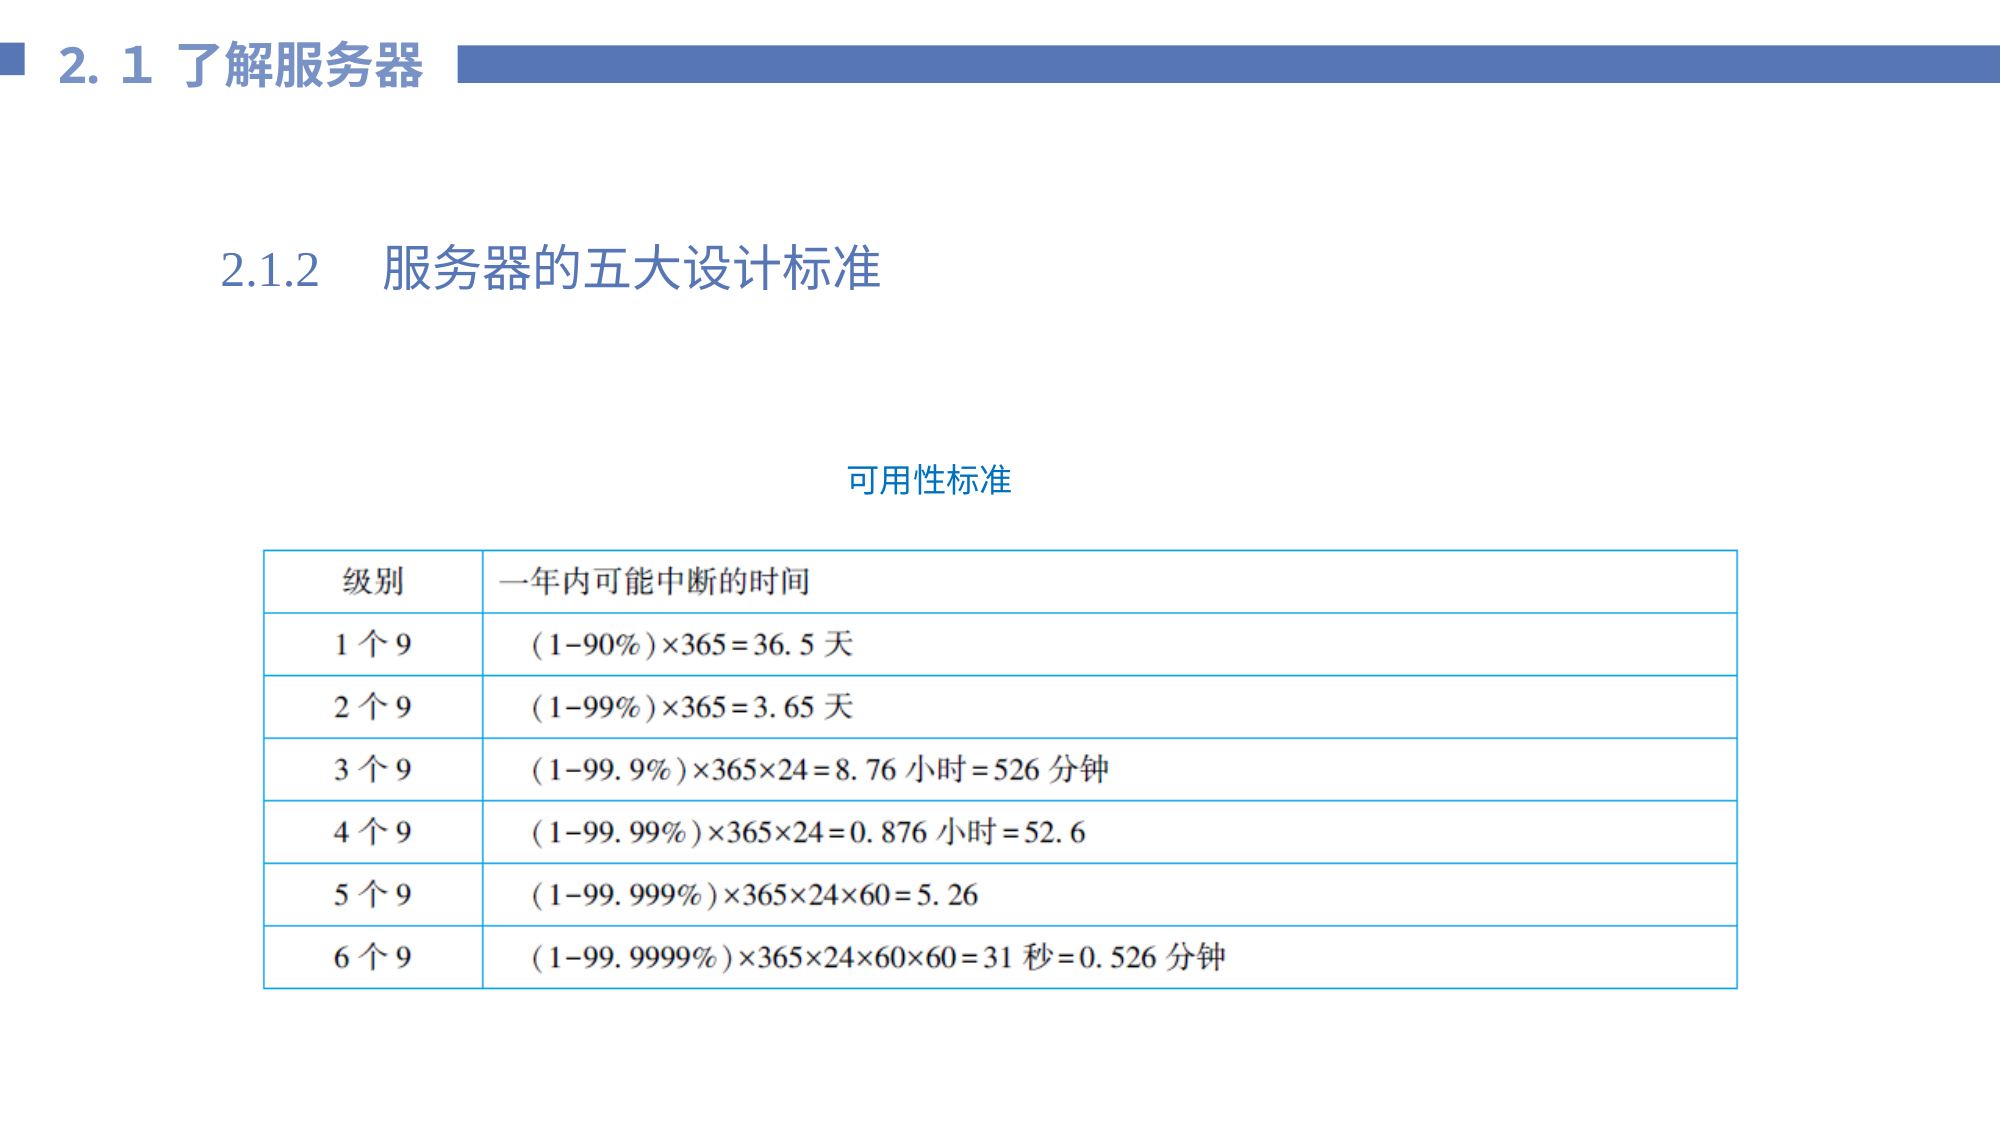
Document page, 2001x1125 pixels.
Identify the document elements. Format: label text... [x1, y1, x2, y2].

text_box 2.１ 了解服务器 [58, 33, 425, 94]
text_box [0, 41, 26, 76]
text_box 2.1.2 服务器的五大设计标准 [205, 229, 980, 304]
picture [254, 539, 1746, 1003]
text_box 可用性标准 [831, 451, 1049, 506]
text_box [457, 44, 2000, 84]
